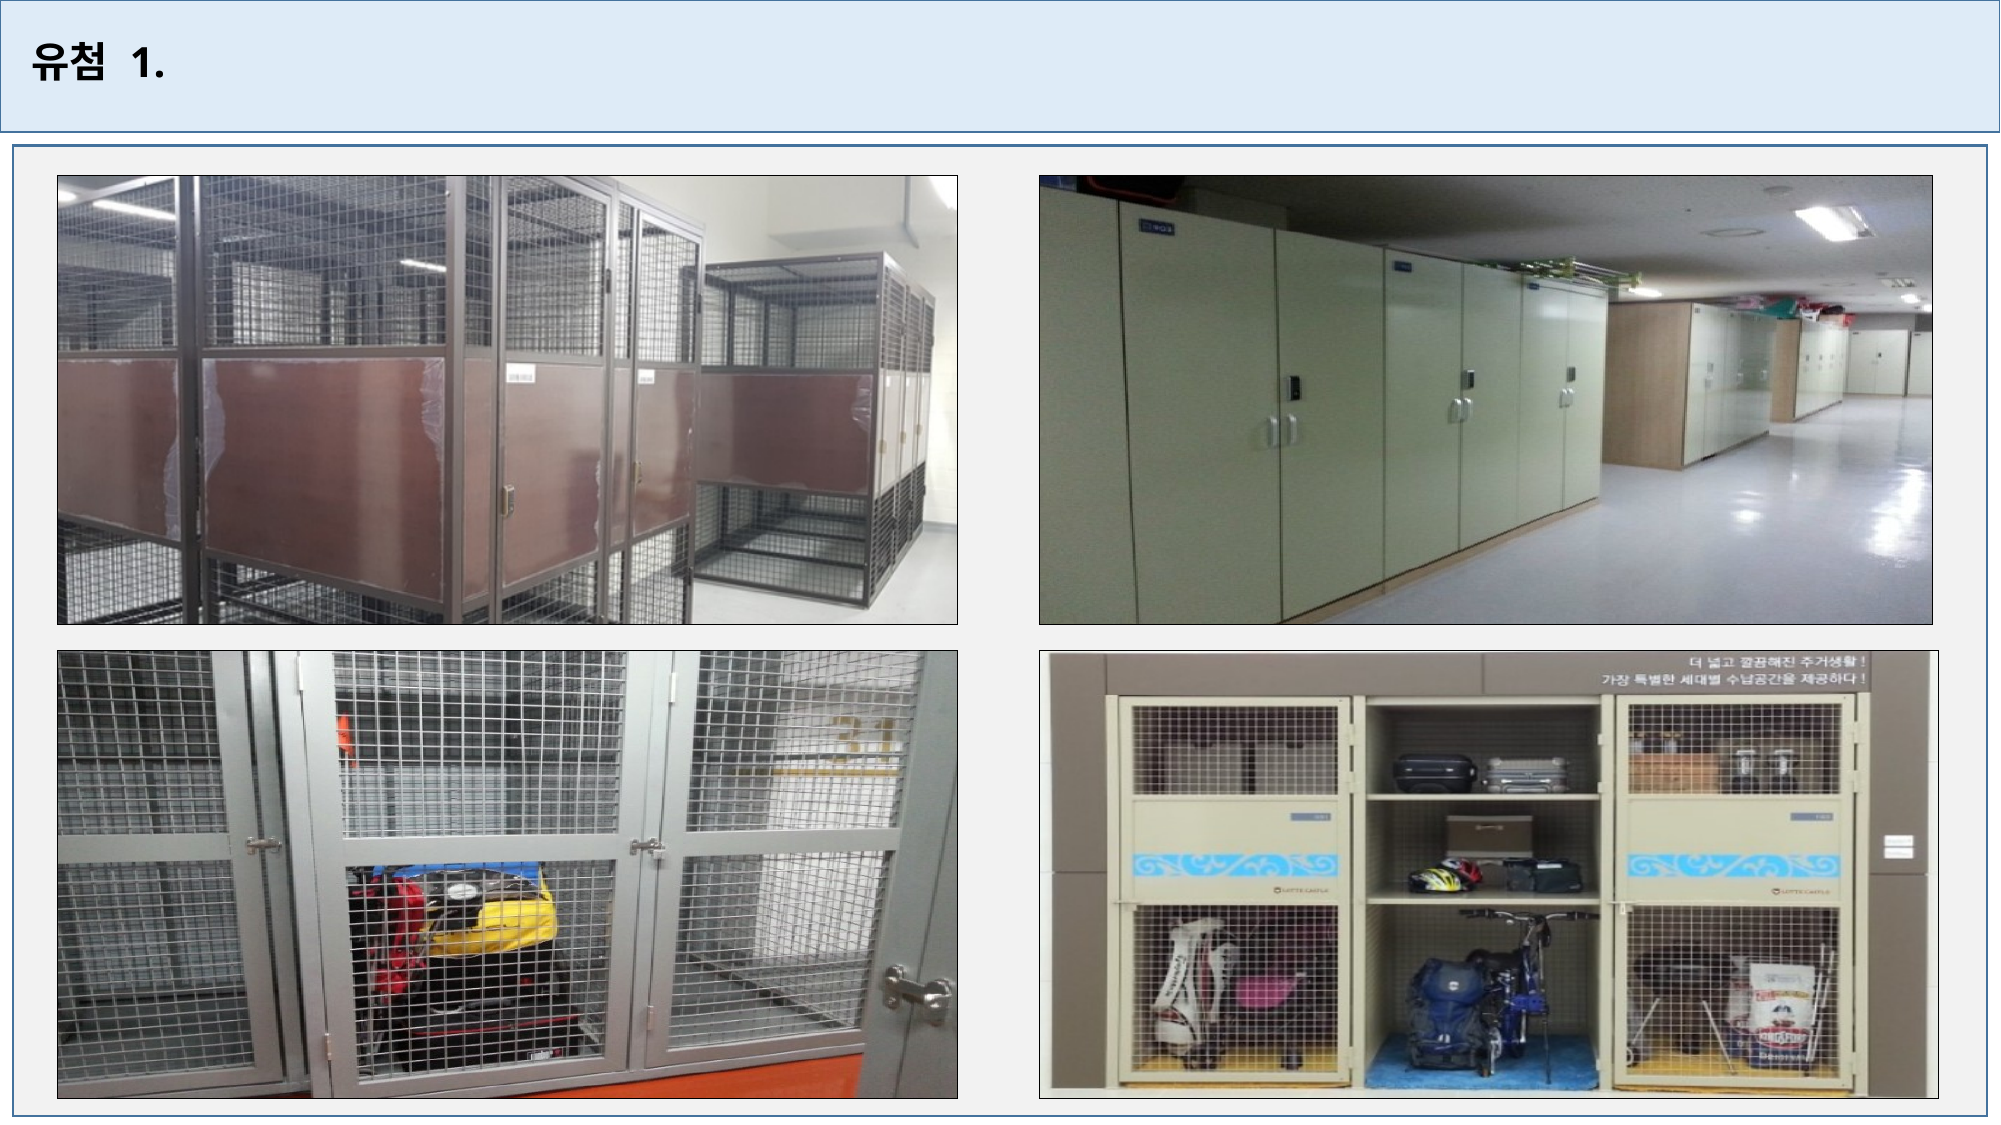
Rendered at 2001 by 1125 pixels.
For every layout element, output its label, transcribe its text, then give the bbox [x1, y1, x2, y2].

picture [1038, 650, 1939, 1099]
text_box [0, 0, 2000, 133]
text_box [12, 144, 1988, 1117]
picture [57, 175, 958, 625]
picture [1038, 175, 1933, 625]
text_box 유첨 1. [16, 28, 284, 94]
picture [57, 650, 958, 1099]
